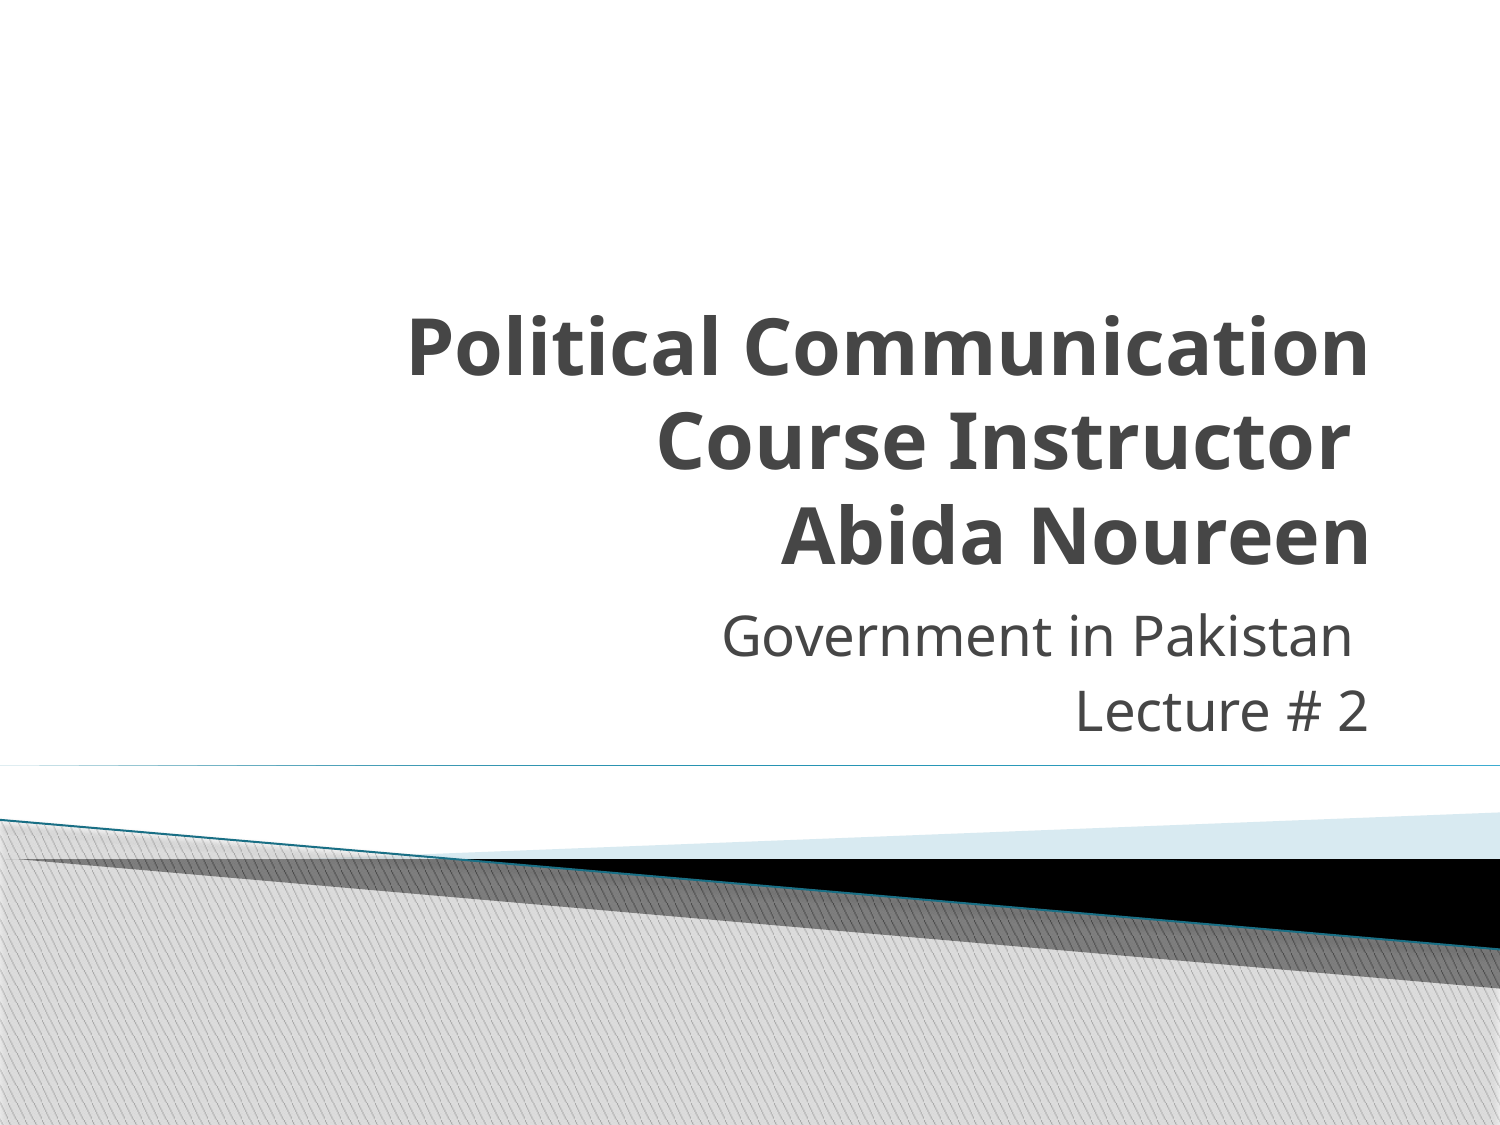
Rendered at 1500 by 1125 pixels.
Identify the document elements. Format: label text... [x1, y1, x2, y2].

title Political Communication Course Instructor Abida Noureen [112, 287, 1388, 588]
picture [5, 859, 1500, 989]
subtitle Government in Pakistan Lecture # 2 [112, 592, 1388, 790]
